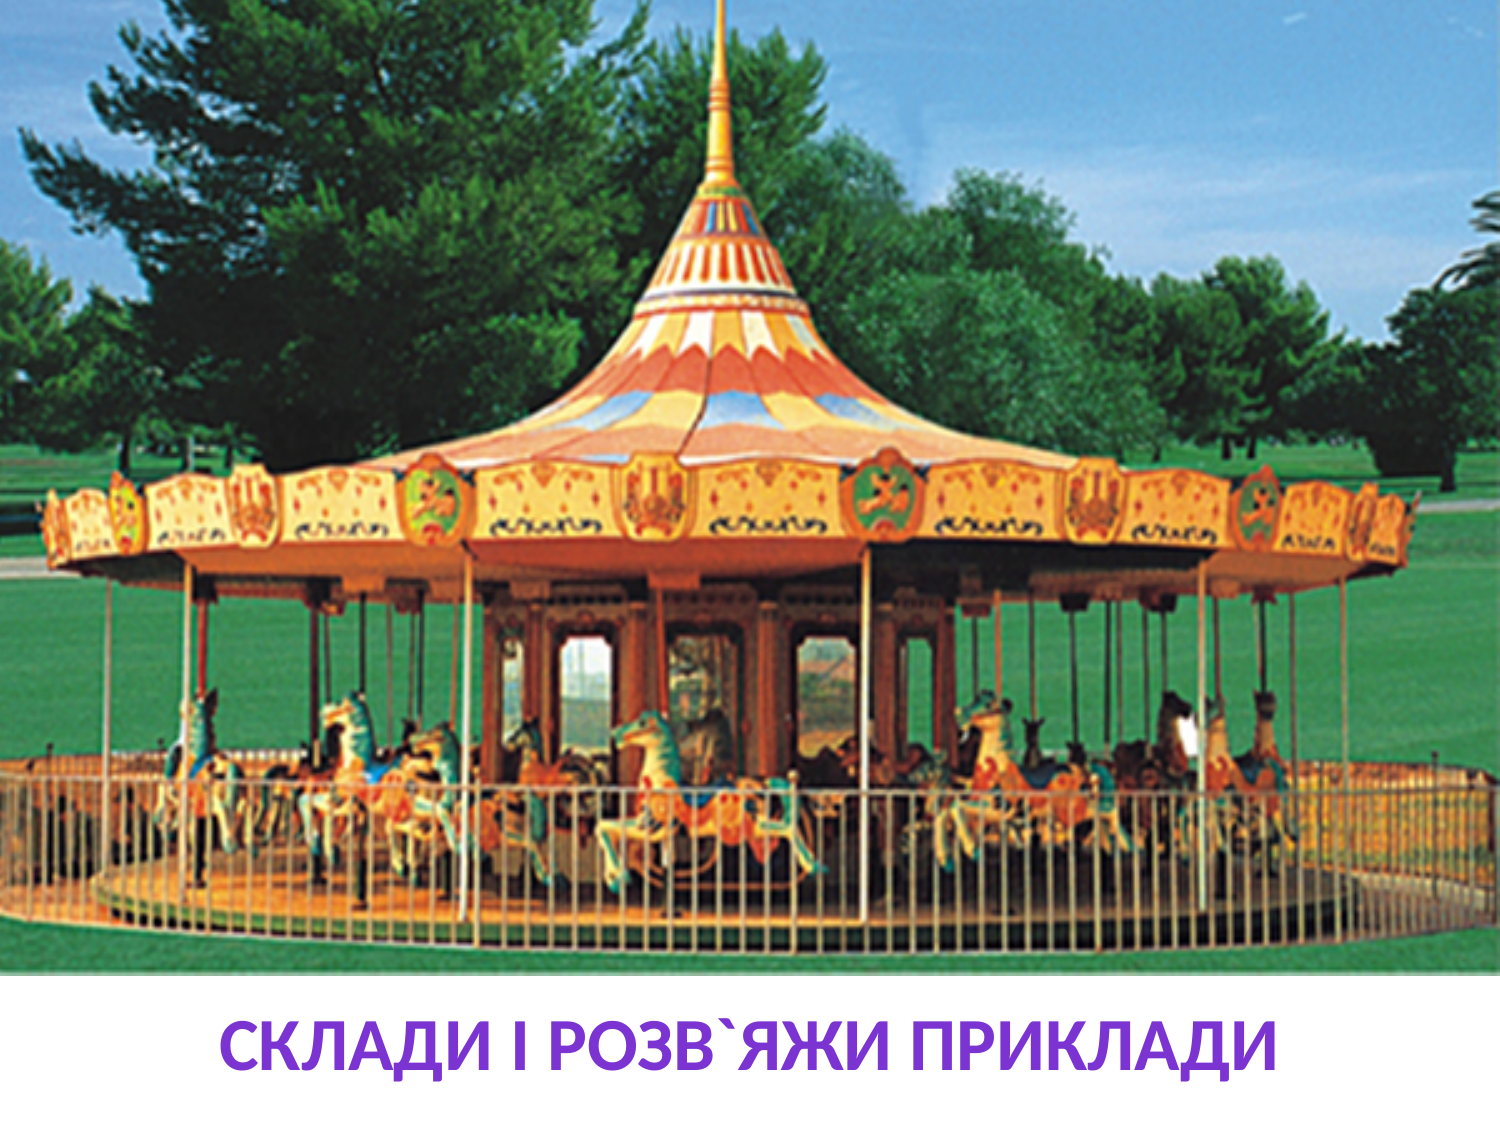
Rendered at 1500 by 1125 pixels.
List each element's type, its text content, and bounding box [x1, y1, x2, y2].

picture [0, 0, 1500, 977]
text_box СКЛАДИ І РОЗВ`ЯЖИ ПРИКЛАДИ [0, 987, 1500, 1093]
